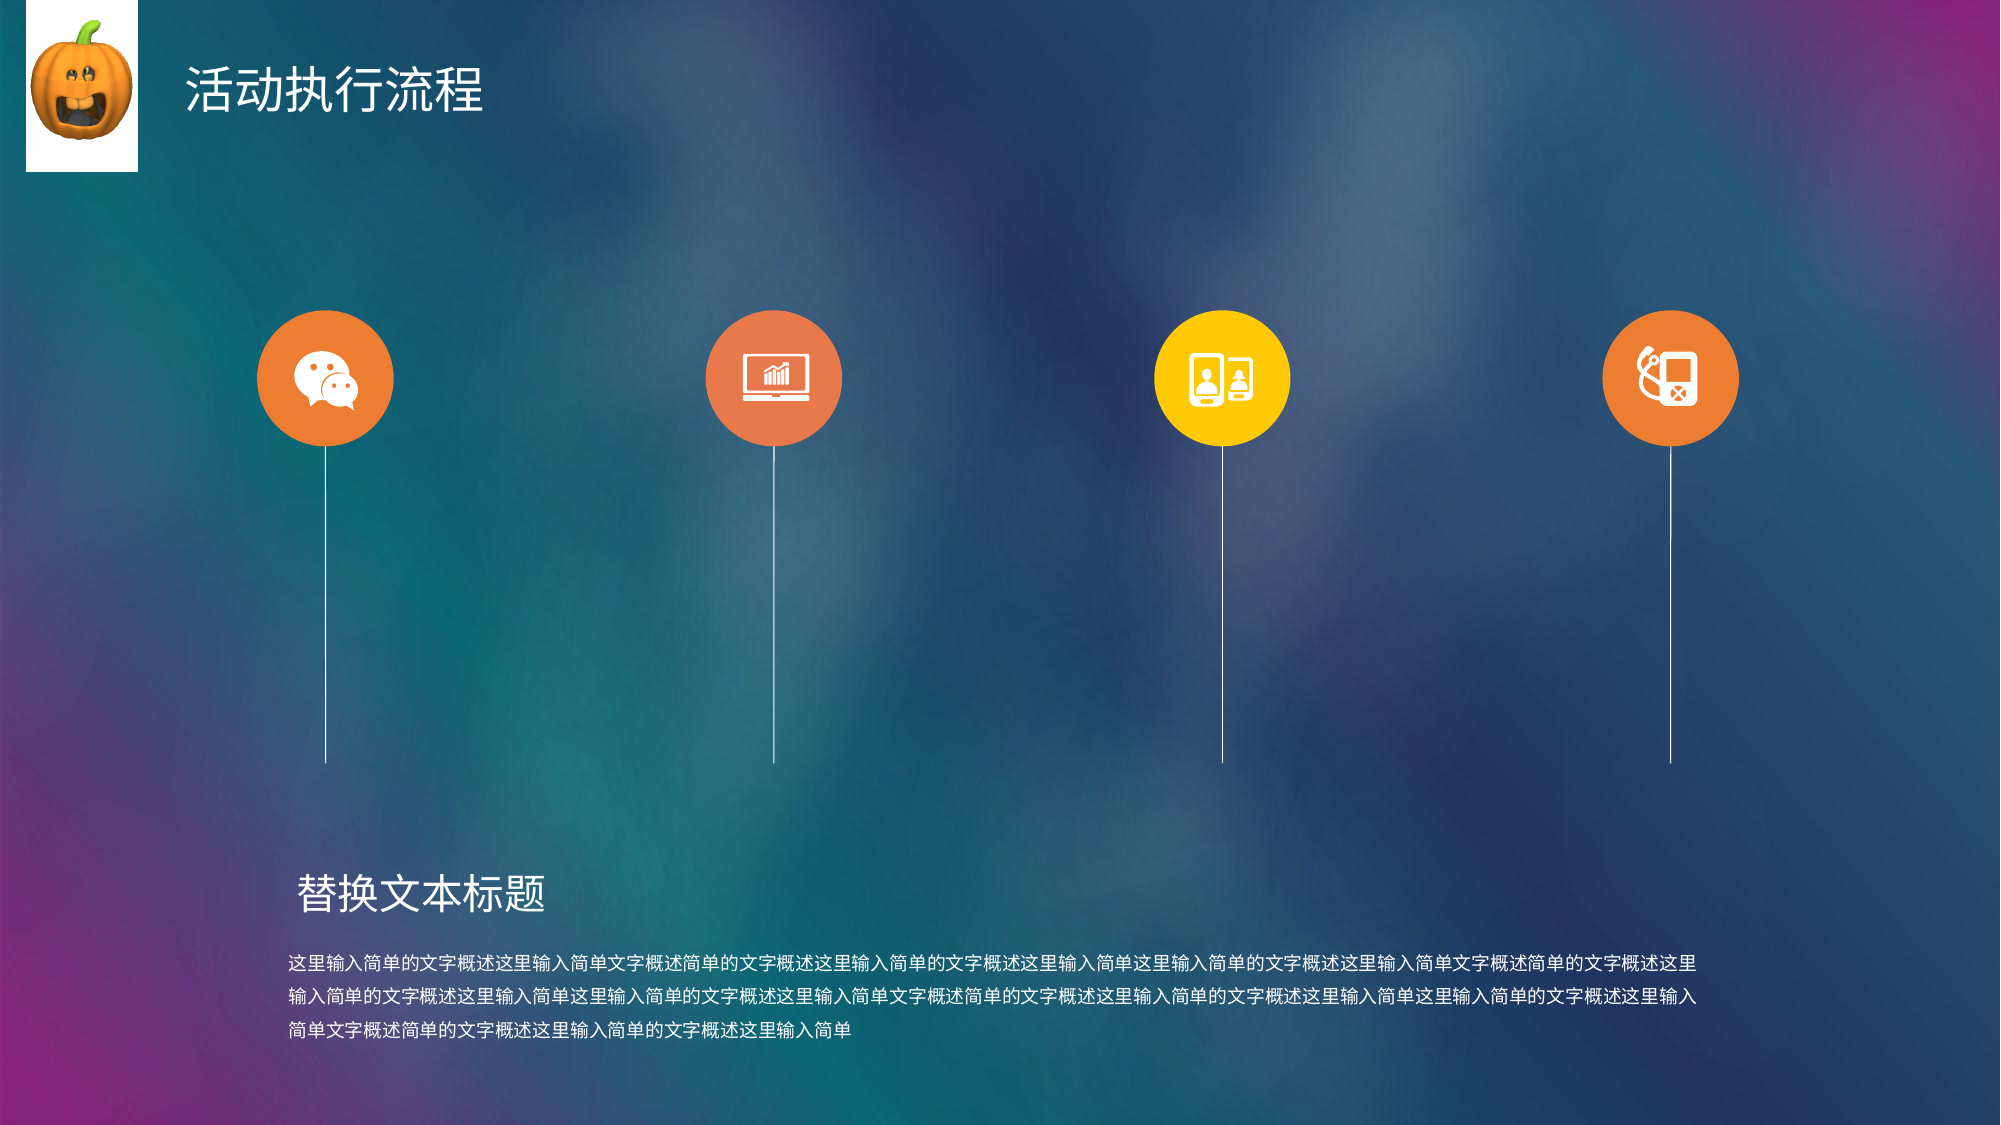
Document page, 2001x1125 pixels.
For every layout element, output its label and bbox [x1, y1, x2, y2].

text_box [26, 0, 501, 172]
picture [0, 0, 2000, 1125]
text_box [257, 310, 1740, 764]
text_box [273, 860, 1729, 1085]
